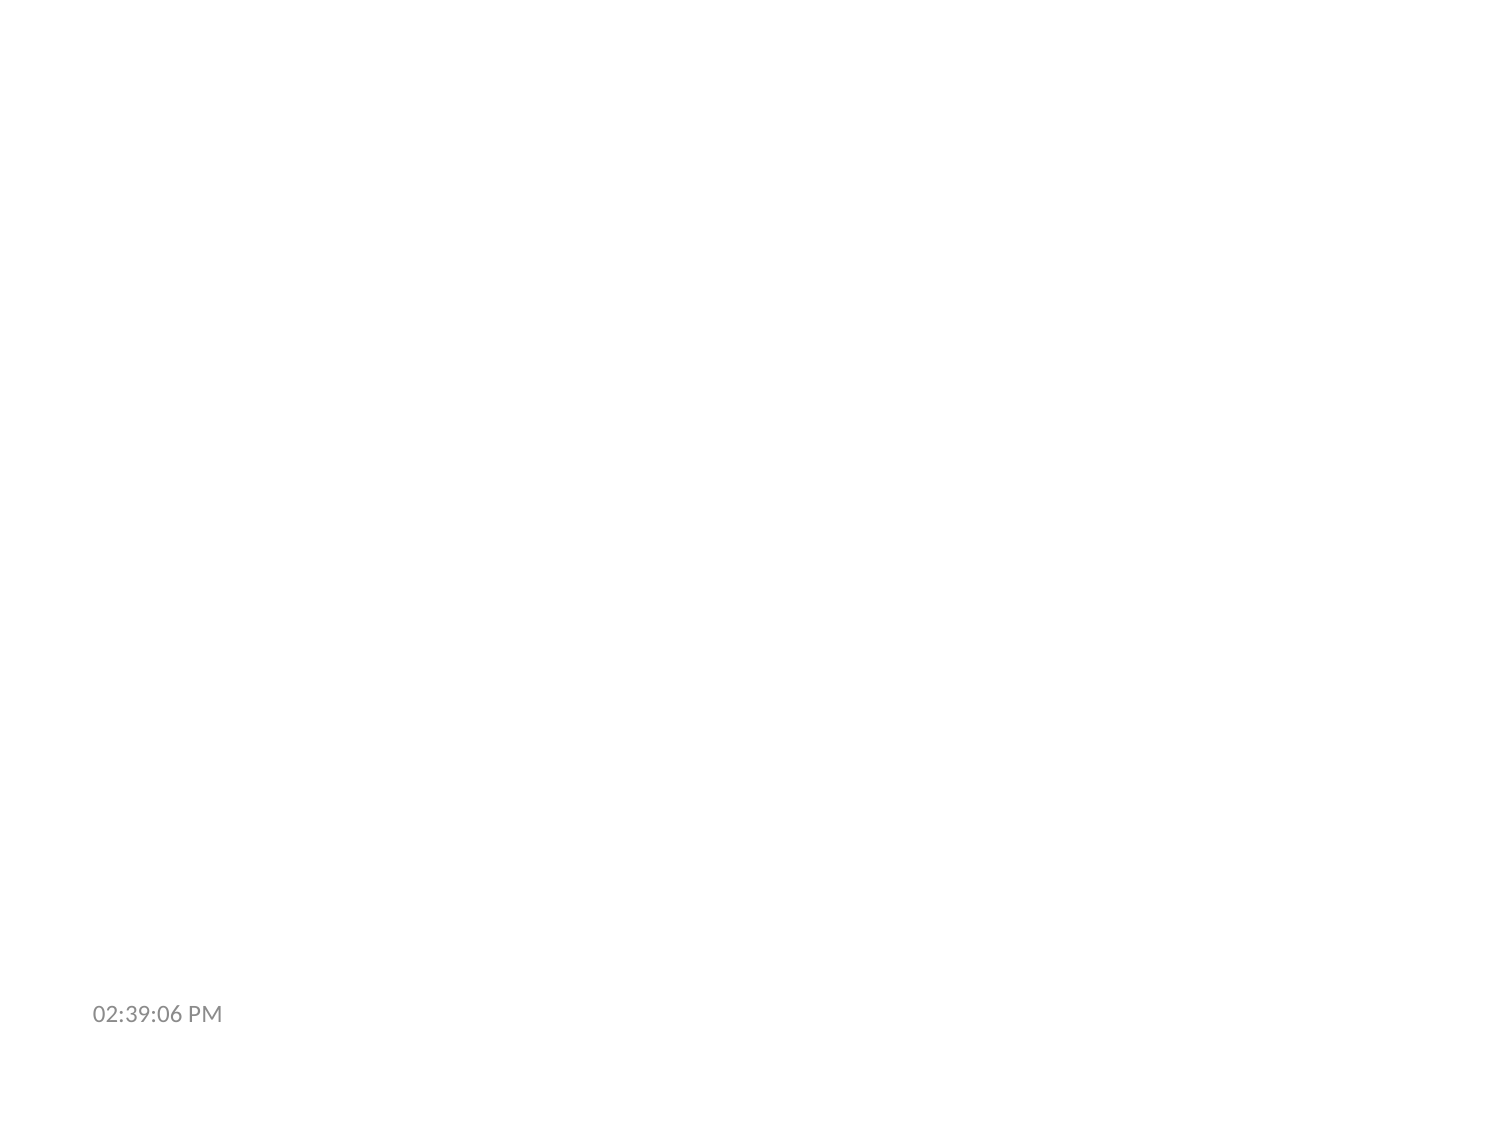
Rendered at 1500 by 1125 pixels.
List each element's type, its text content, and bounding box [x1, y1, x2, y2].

text_box 3:35:09 PM [77, 982, 428, 1043]
